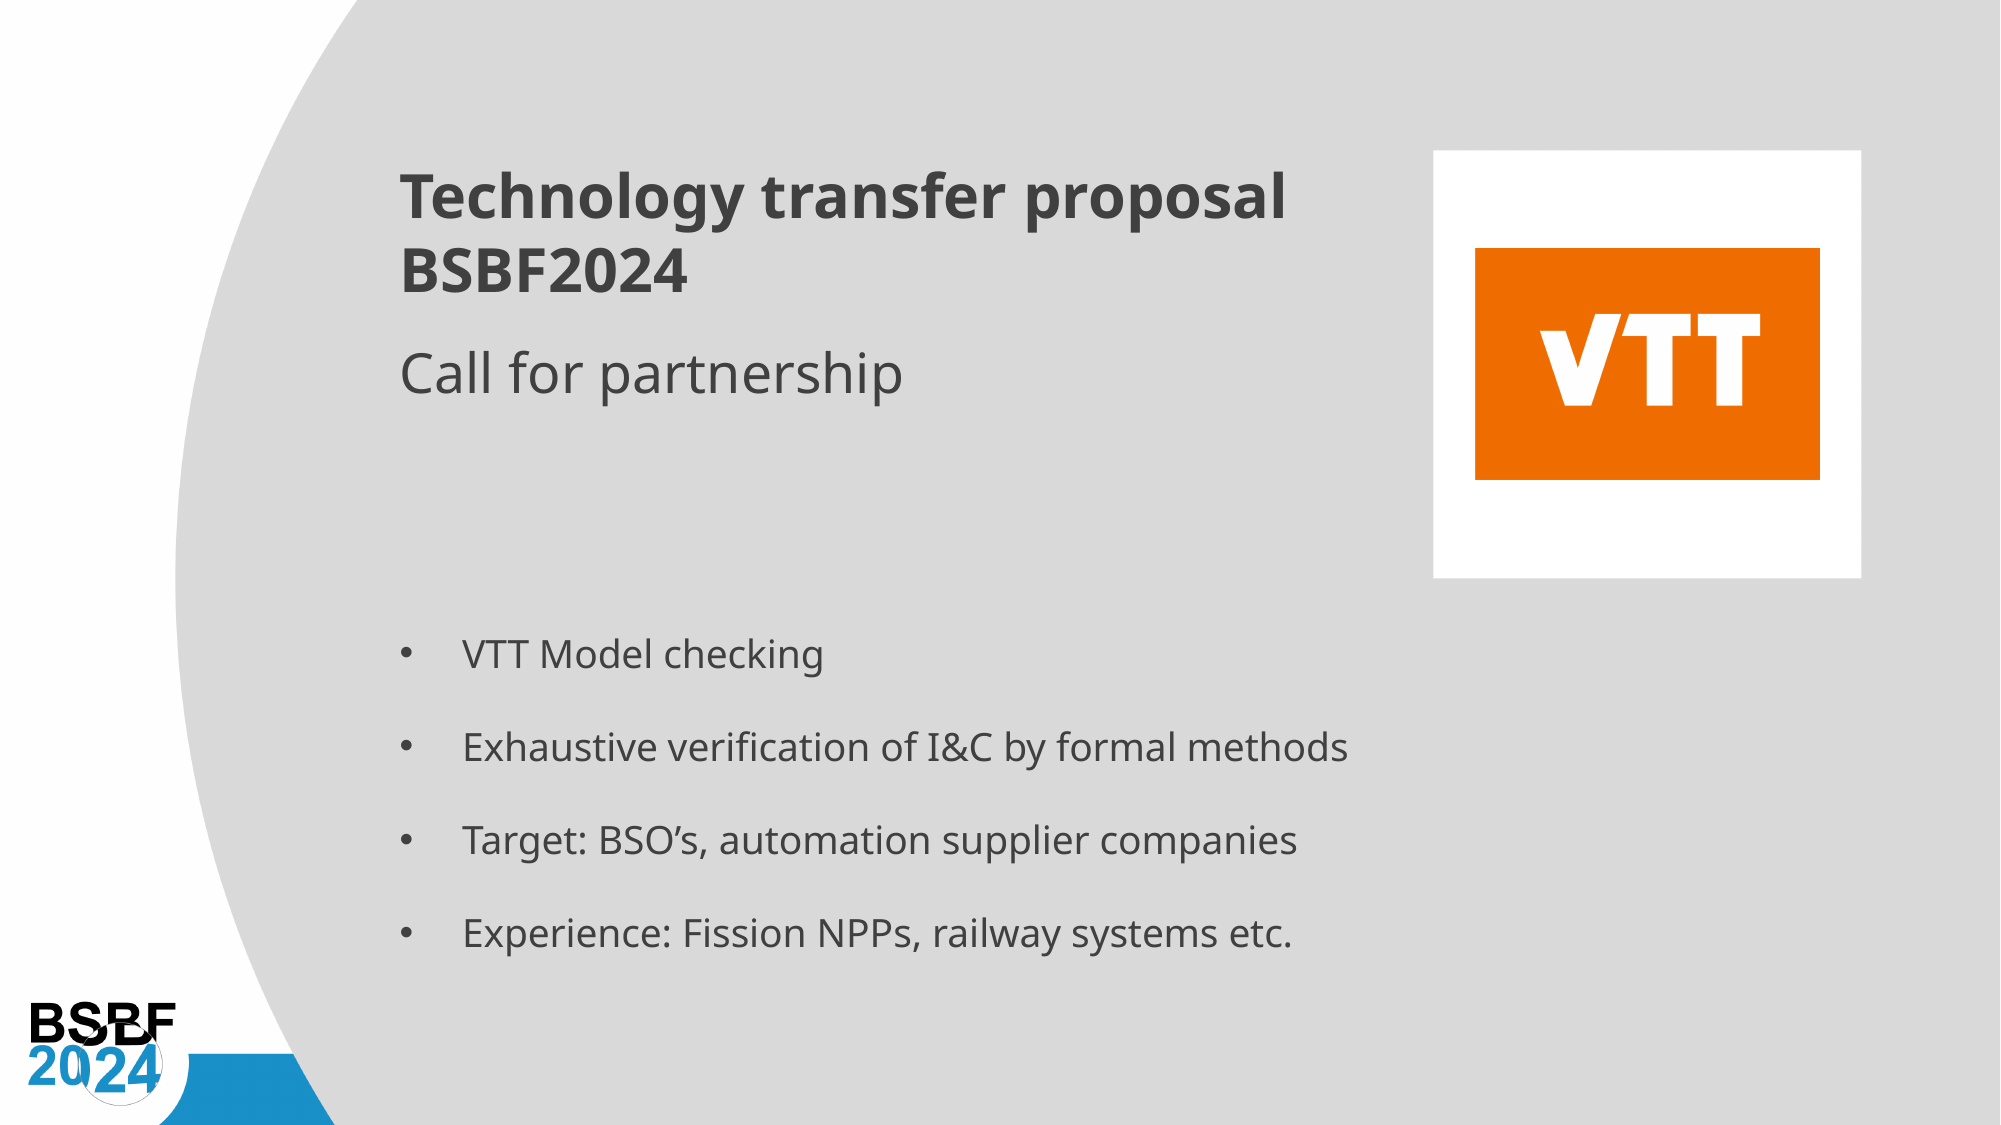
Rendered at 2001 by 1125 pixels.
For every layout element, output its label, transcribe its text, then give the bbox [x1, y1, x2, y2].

text_box Technology transfer proposal BSBF2024 Call for partnership [384, 150, 1507, 412]
text_box [1432, 149, 1862, 579]
text_box VTT Model checking Exhaustive verification of I&C by formal methods Target: BSO’s, automation supplier companies Experience: Fission NPPs, railway systems etc. [384, 621, 1753, 963]
picture [0, 0, 2001, 1125]
